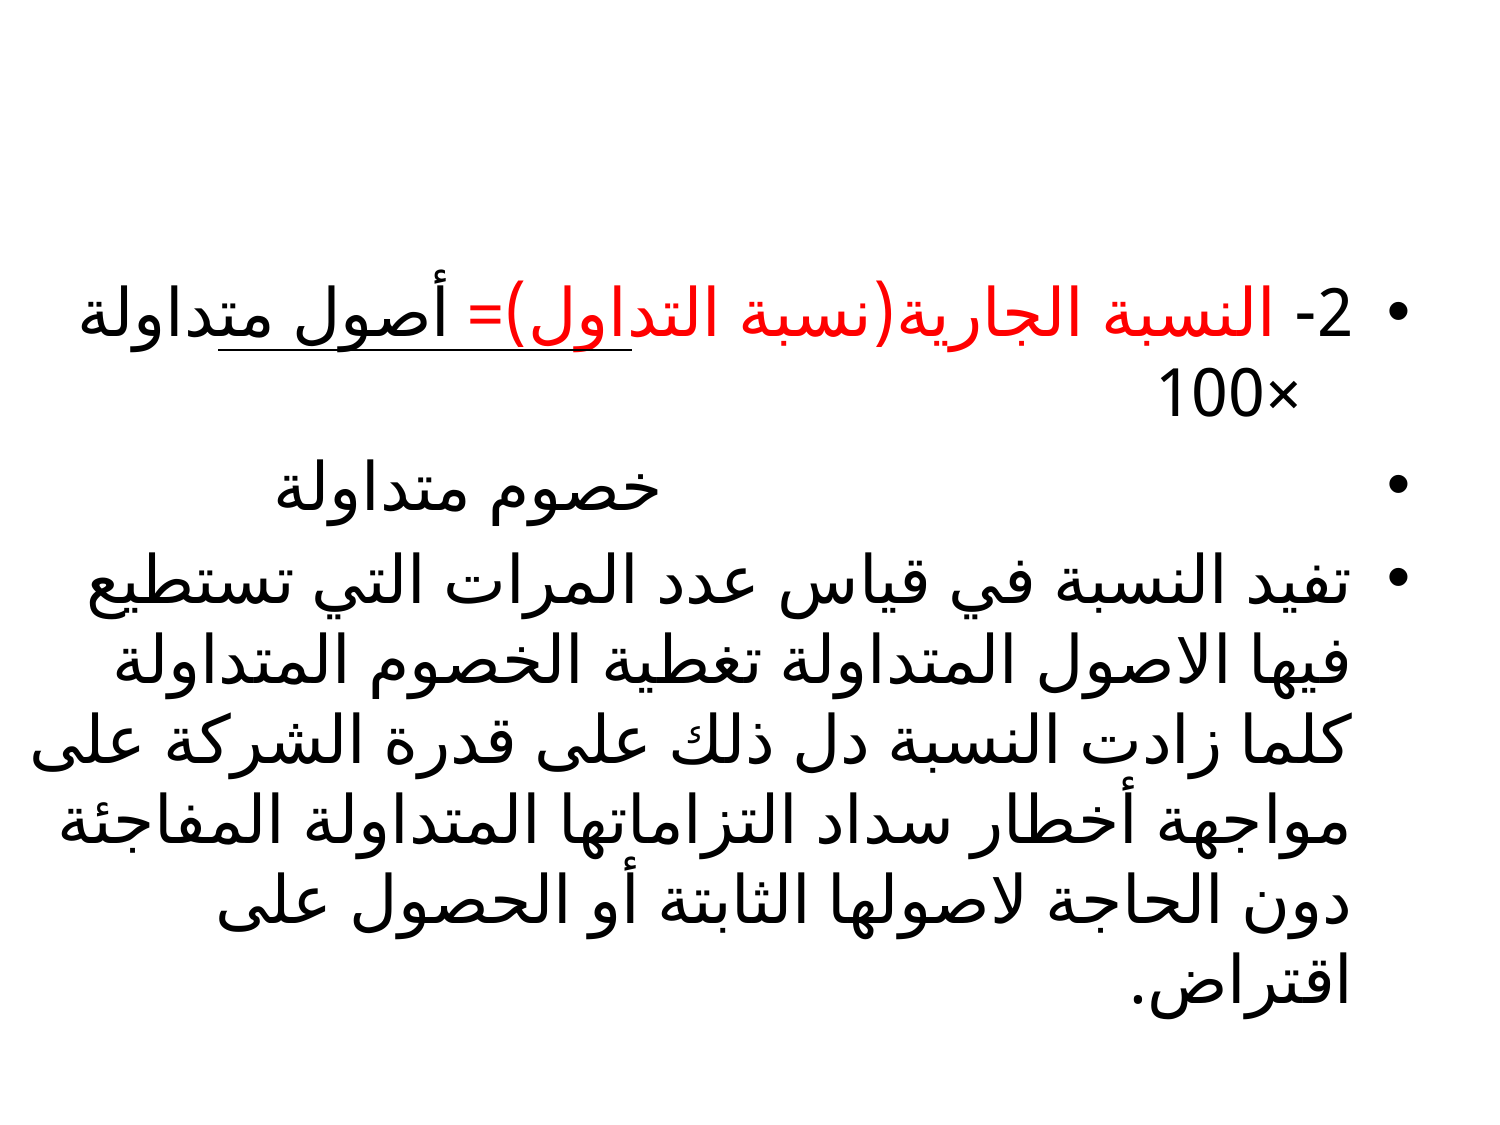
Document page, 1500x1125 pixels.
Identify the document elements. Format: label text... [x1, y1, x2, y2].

list 2- النسبة الجارية(نسبة التداول)= أصول متداولة ×100 خصوم متداولة تفيد النسبة في قياس عدد المرات التي تستطيع فيها الاصول المتداولة تغطية الخصوم المتداولة كلما زادت النسبة دل ذلك على قدرة الشركة على مواجهة أخطار سداد التزاماتها المتداولة المفاجئة دون الحاجة لاصولها الثابتة أو الحصول على اقتراض. [0, 262, 1425, 1005]
